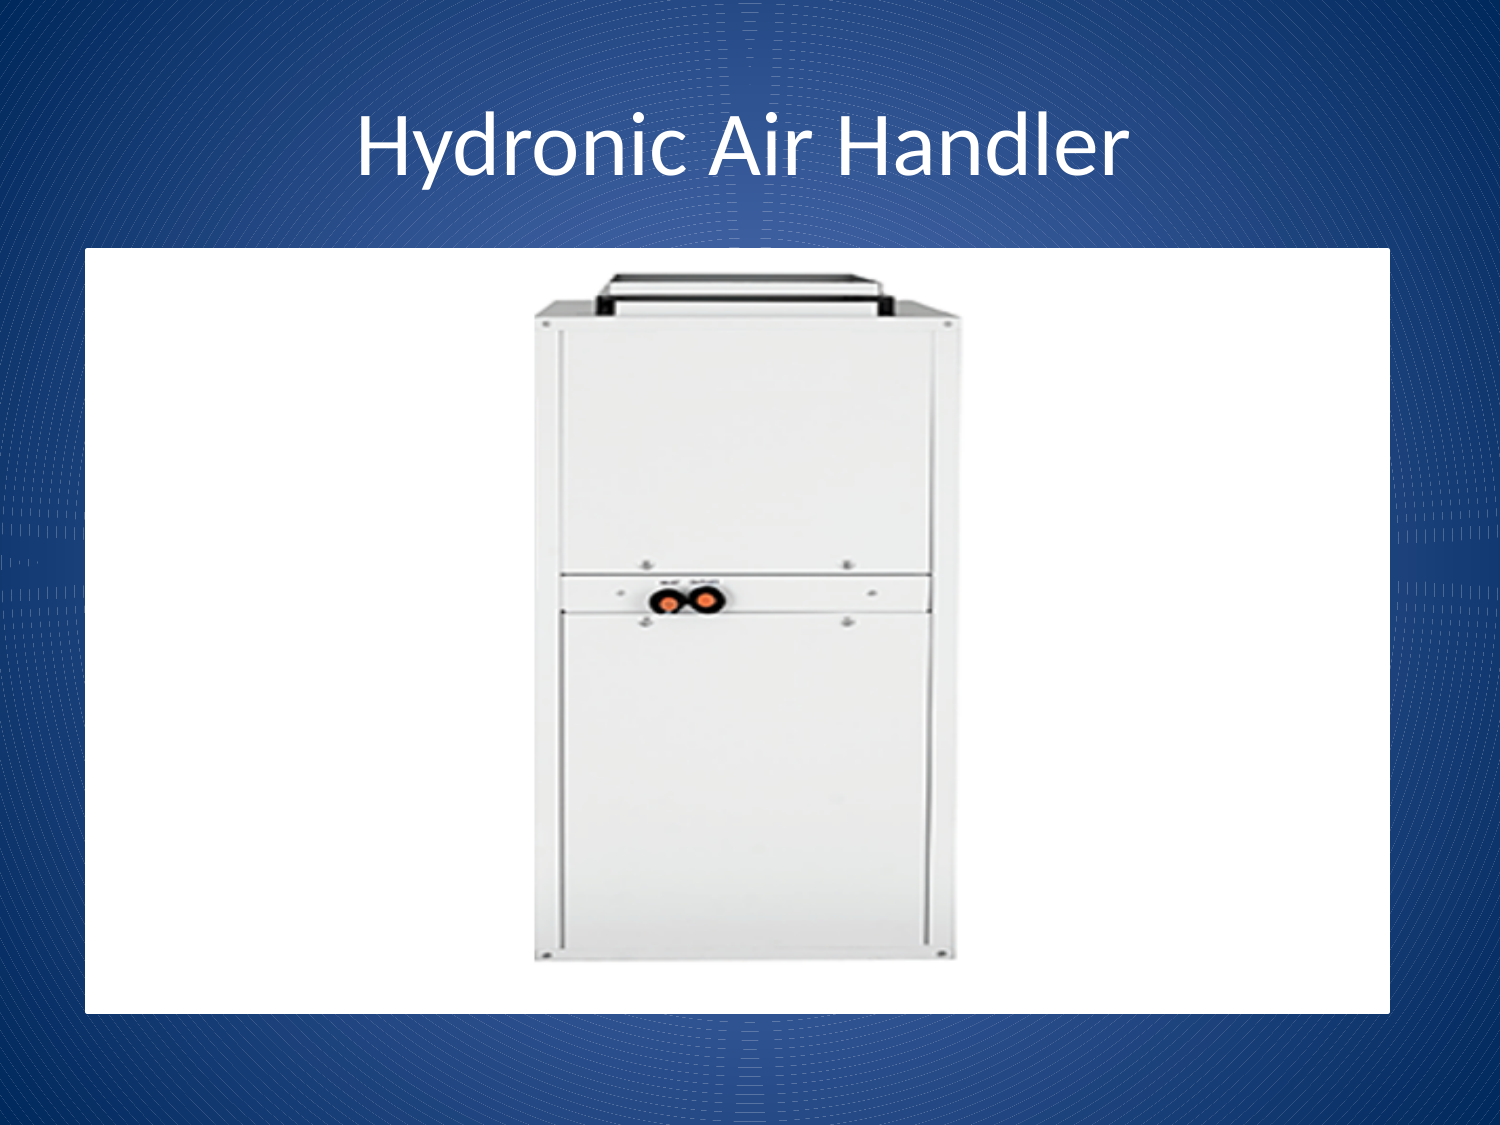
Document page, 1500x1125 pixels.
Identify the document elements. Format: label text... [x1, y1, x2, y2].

title Hydronic Air Handler [12, 45, 1475, 233]
picture [480, 249, 994, 988]
text_box [85, 248, 1390, 1014]
